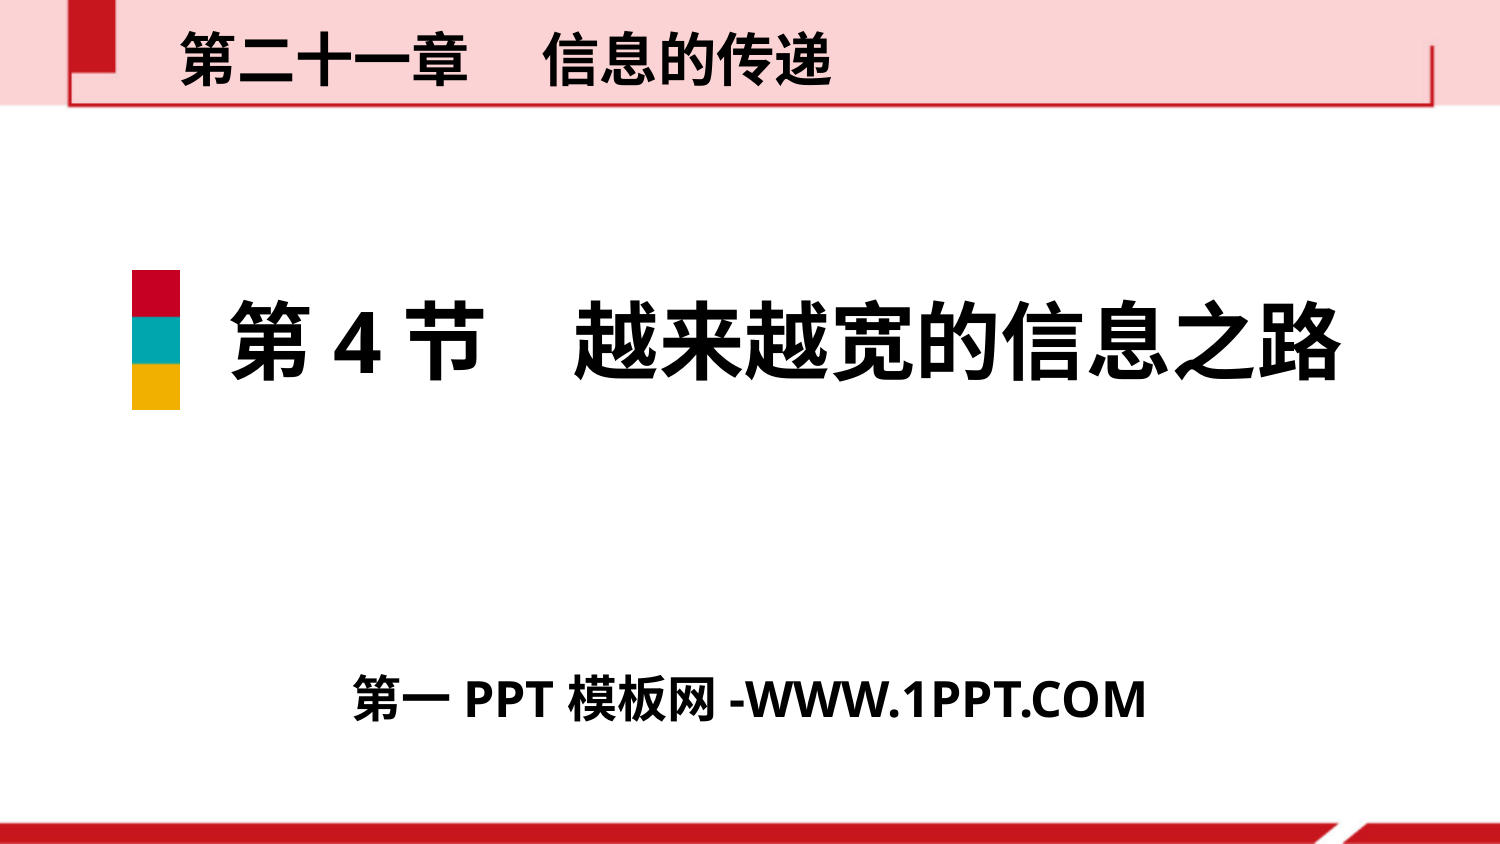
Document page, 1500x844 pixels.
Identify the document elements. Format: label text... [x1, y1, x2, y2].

text_box 第一PPT模板网-WWW.1PPT.COM [0, 653, 1500, 735]
text_box 第二十一章 信息的传递 [167, 17, 845, 99]
text_box 第4节 越来越宽的信息之路 [216, 282, 1355, 397]
picture [0, 735, 1500, 844]
picture [0, 0, 1500, 653]
